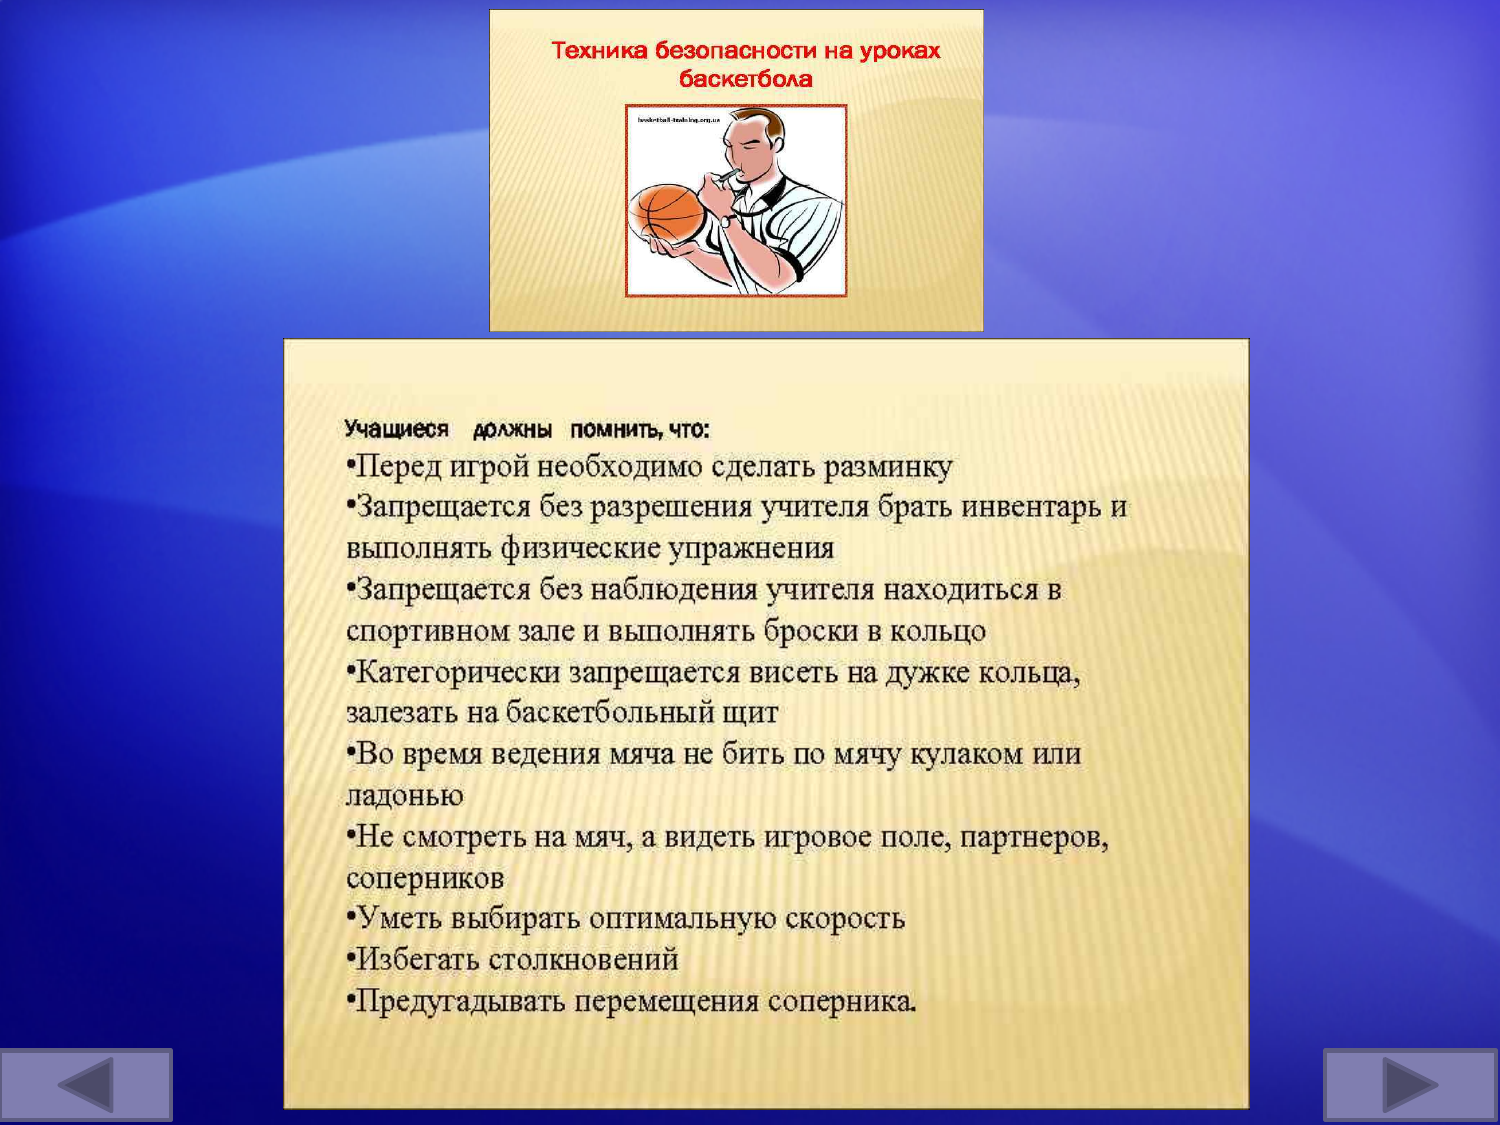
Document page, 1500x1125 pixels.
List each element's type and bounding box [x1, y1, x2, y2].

picture [0, 0, 1500, 1125]
title [95, 35, 483, 1043]
text_box [0, 1048, 173, 1122]
title [988, 35, 1482, 1043]
text_box [1323, 1048, 1498, 1122]
